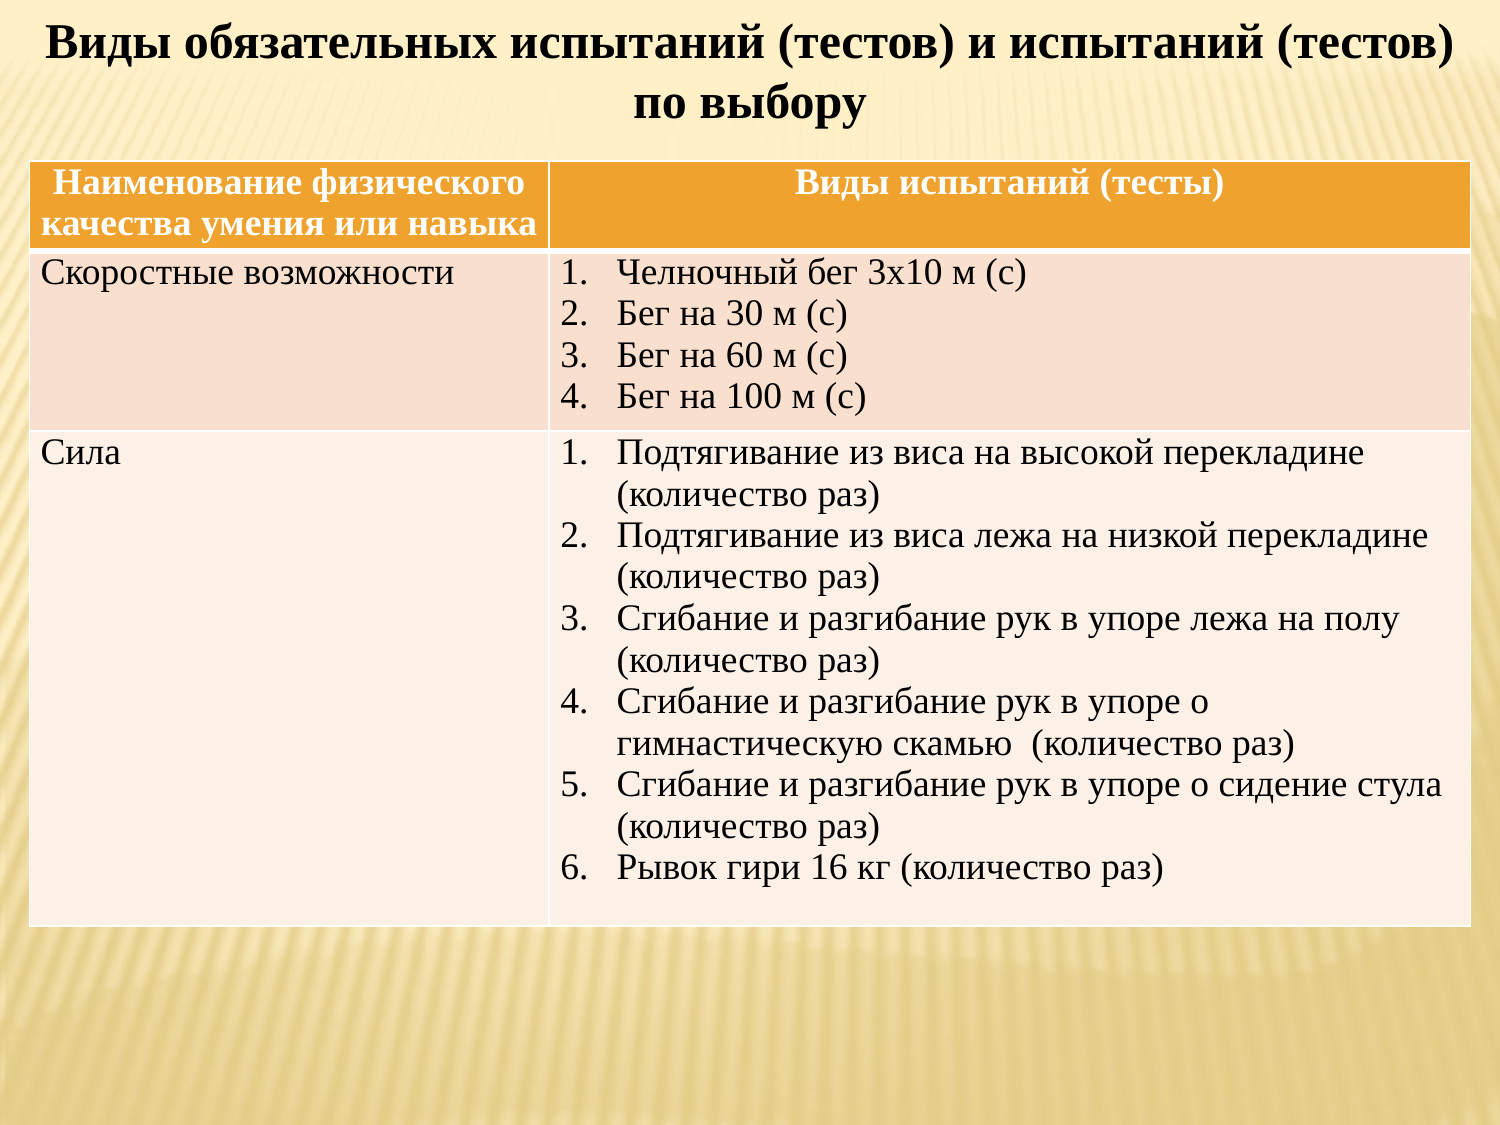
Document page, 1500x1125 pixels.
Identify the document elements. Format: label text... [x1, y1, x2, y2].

table_header Наименование физического качества умения или навыка [30, 162, 548, 248]
table_header Виды испытаний (тесты) [550, 162, 1470, 248]
table_cell Скоростные возможности [30, 254, 548, 430]
table_cell Сила [30, 432, 548, 925]
text_box Виды обязательных испытаний (тестов) и испытаний (тестов) по выбору [0, 0, 1500, 136]
table_cell Челночный бег 3х10 м (с) Бег на 30 м (с) Бег на 60 м (с) Бег на 100 м (с) [550, 254, 1470, 430]
table_cell Подтягивание из виса на высокой перекладине (количество раз) Подтягивание из виса лежа на низкой перекладине (количество раз) Сгибание и разгибание рук в упоре лежа на полу (количество раз) Сгибание и разгибание рук в упоре о гимнастическую скамью (количество раз) Сгибание и разгибание рук в упоре о сидение стула (количество раз) Рывок гири 16 кг (количество раз) [550, 432, 1470, 925]
